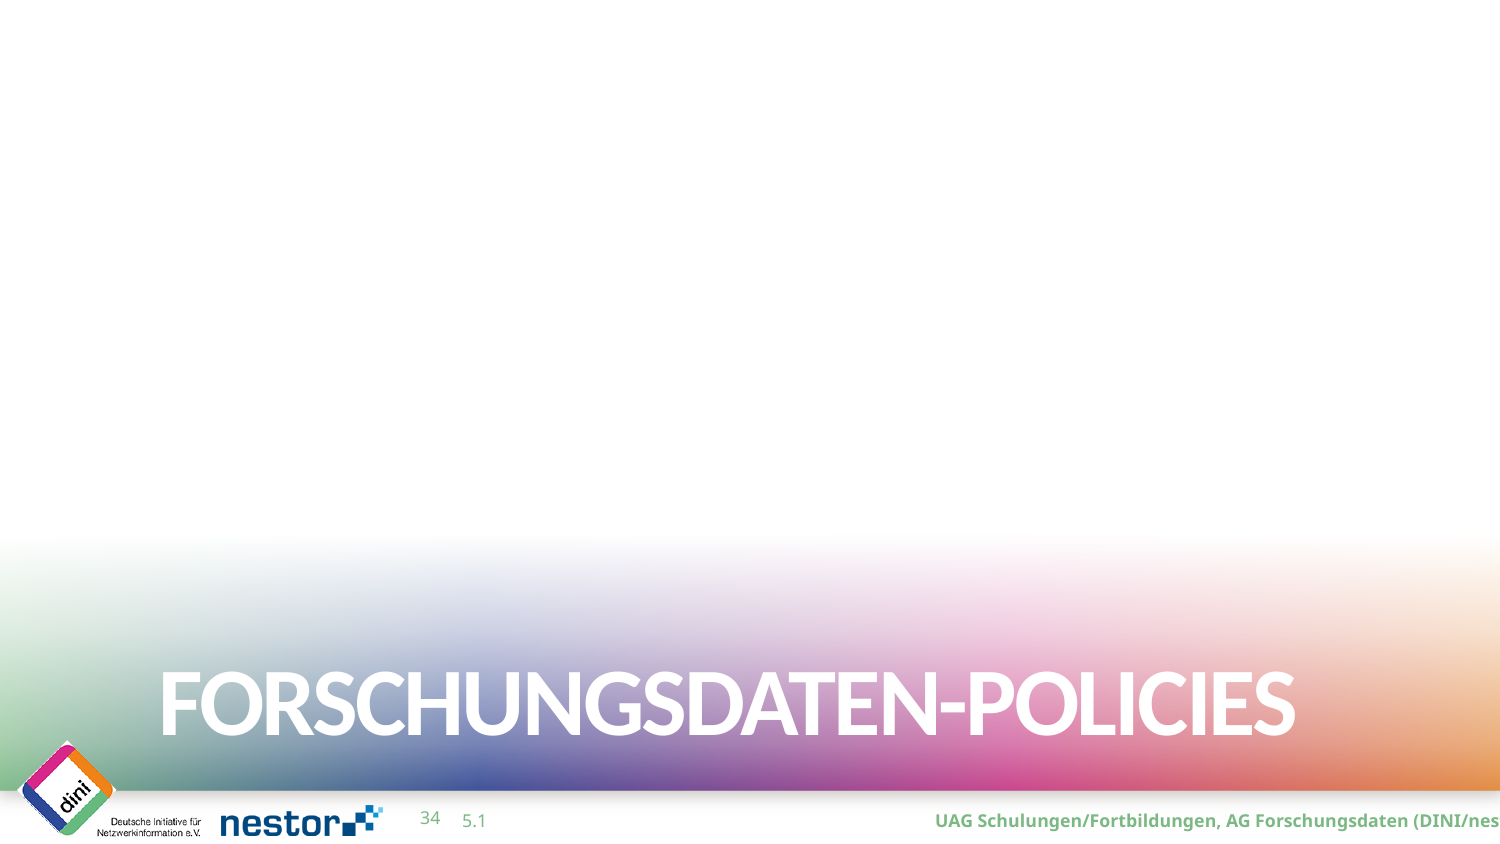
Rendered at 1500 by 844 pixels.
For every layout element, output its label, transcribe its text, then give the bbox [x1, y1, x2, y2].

picture [0, 368, 1500, 844]
title Forschungsdaten-Policies [149, 604, 1495, 765]
text_box 5.1 [433, 801, 502, 838]
slide_number 33 [406, 801, 454, 841]
